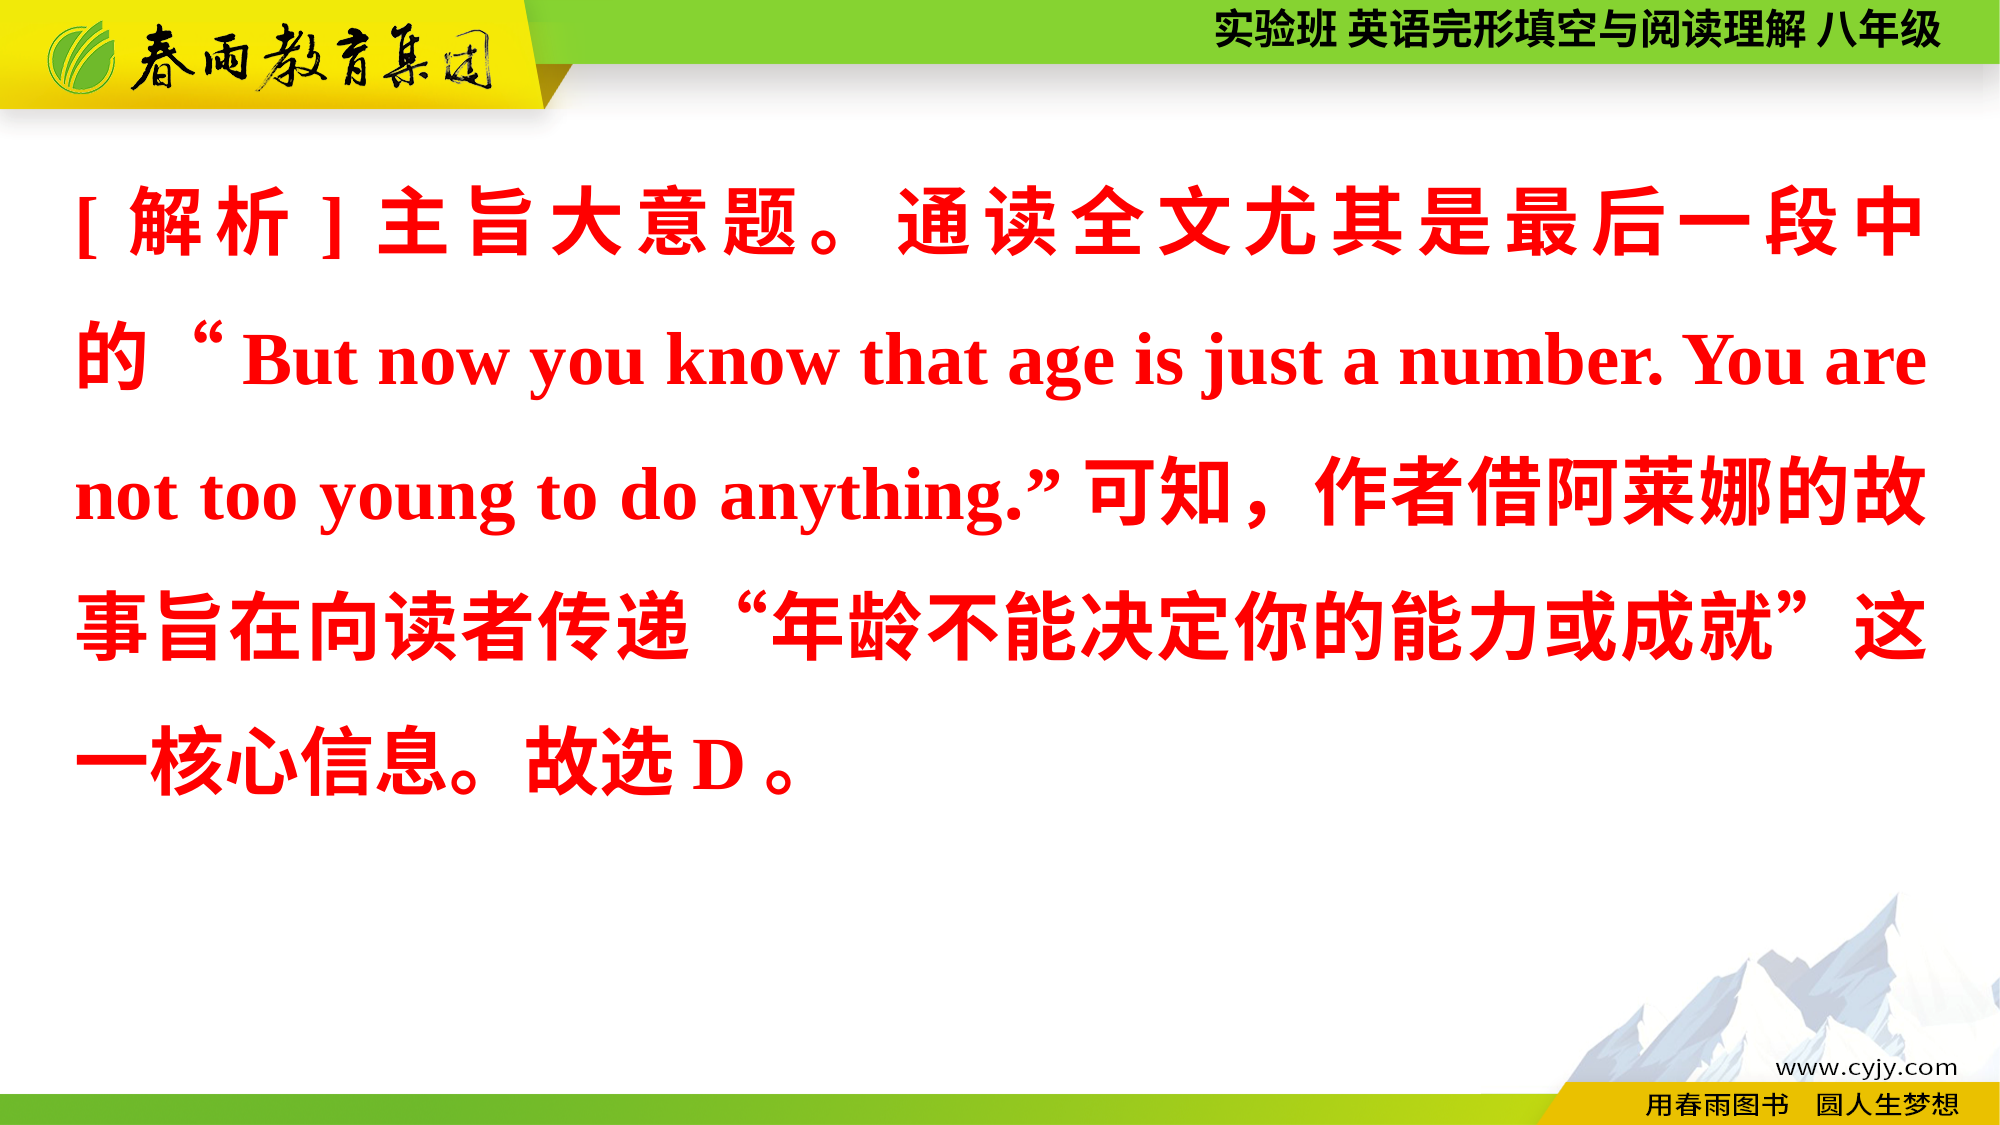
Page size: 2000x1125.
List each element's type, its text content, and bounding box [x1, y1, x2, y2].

picture [0, 0, 2000, 1125]
list [解析]主旨大意题。通读全文尤其是最后一段中的“But now you know that age is just a number. You are not too young to do anything.”可知，作者借阿莱娜的故事旨在向读者传递“年龄不能决定你的能力或成就”这一核心信息。故选D。 [59, 122, 1944, 820]
